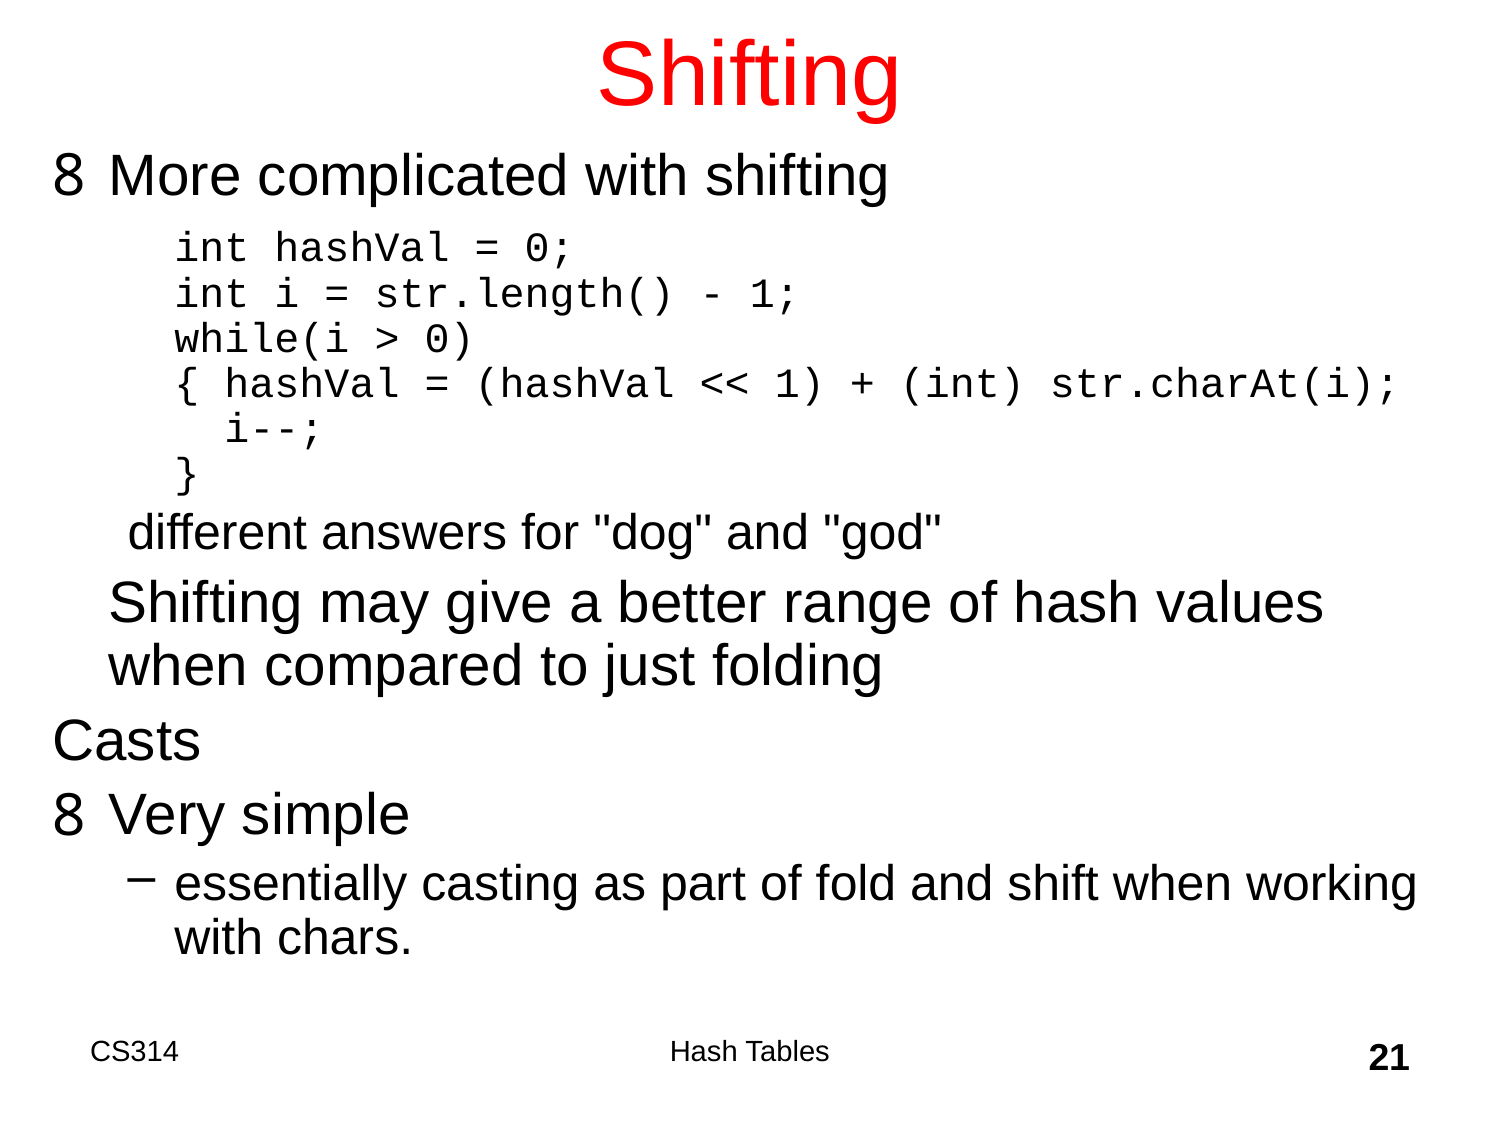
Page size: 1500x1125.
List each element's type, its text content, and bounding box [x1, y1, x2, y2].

list More complicated with shifting int hashVal = 0; int i = str.length() - 1; while(i > 0) { hashVal = (hashVal << 1) + (int) str.charAt(i); i--; } different answers for "dog" and "god" Shifting may give a better range of hash values when compared to just folding Casts Very simple essentially casting as part of fold and shift when working with chars. [37, 137, 1463, 1038]
title Shifting [112, 0, 1388, 137]
slide_number 21 [1112, 1038, 1426, 1101]
slide_number CS314 [74, 1038, 451, 1101]
footer Hash Tables [462, 1038, 1038, 1101]
